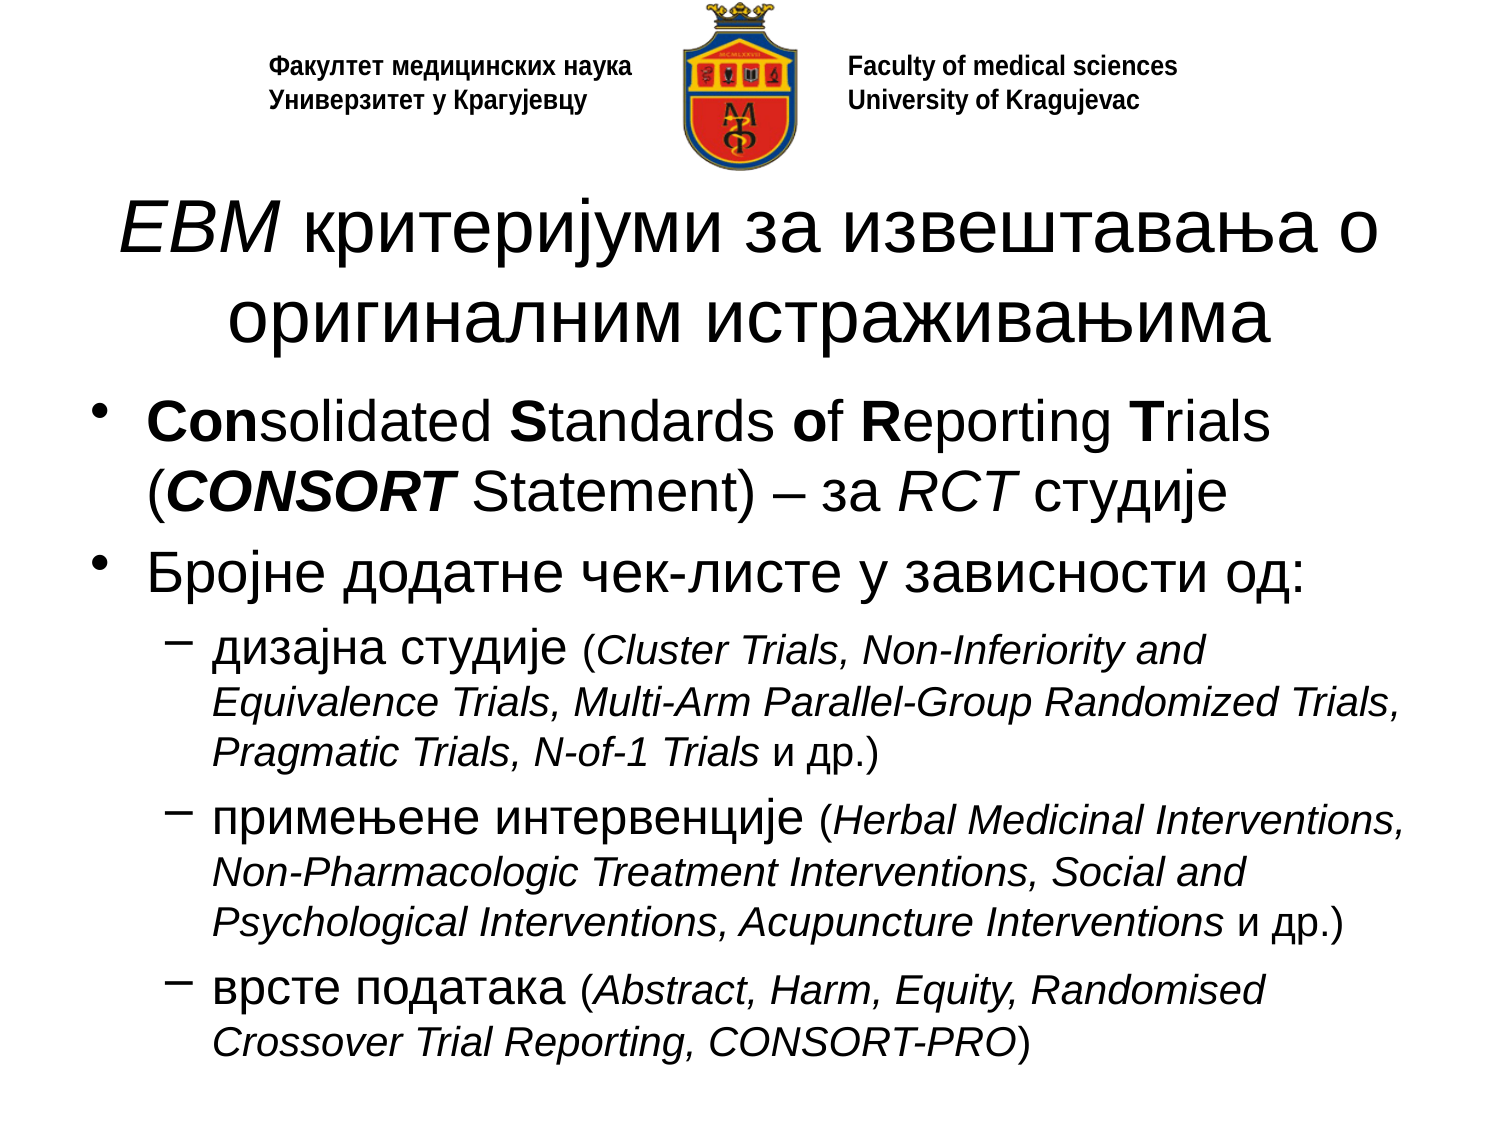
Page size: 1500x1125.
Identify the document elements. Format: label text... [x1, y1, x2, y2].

list Consolidated Standards of Reporting Trials (CONSORT Statement) – за RCT студије Бројне додатне чек-листе у зависности од: дизајна студије (Cluster Trials, Non-Inferiority and Equivalence Trials, Multi-Arm Parallel-Group Randomized Trials, Pragmatic Trials, N-of-1 Trials и др.) примењене интервенције (Herbal Medicinal Interventions, Non-Pharmacologic Treatment Interventions, Social and Psychological Interventions, Acupuncture Interventions и др.) врсте података (Abstract, Harm, Equity, Randomised Crossover Trial Reporting, CONSORT-PRO) [74, 374, 1426, 1118]
title EBM критеријуми за извештавања о оригиналним истраживањима [74, 173, 1426, 362]
